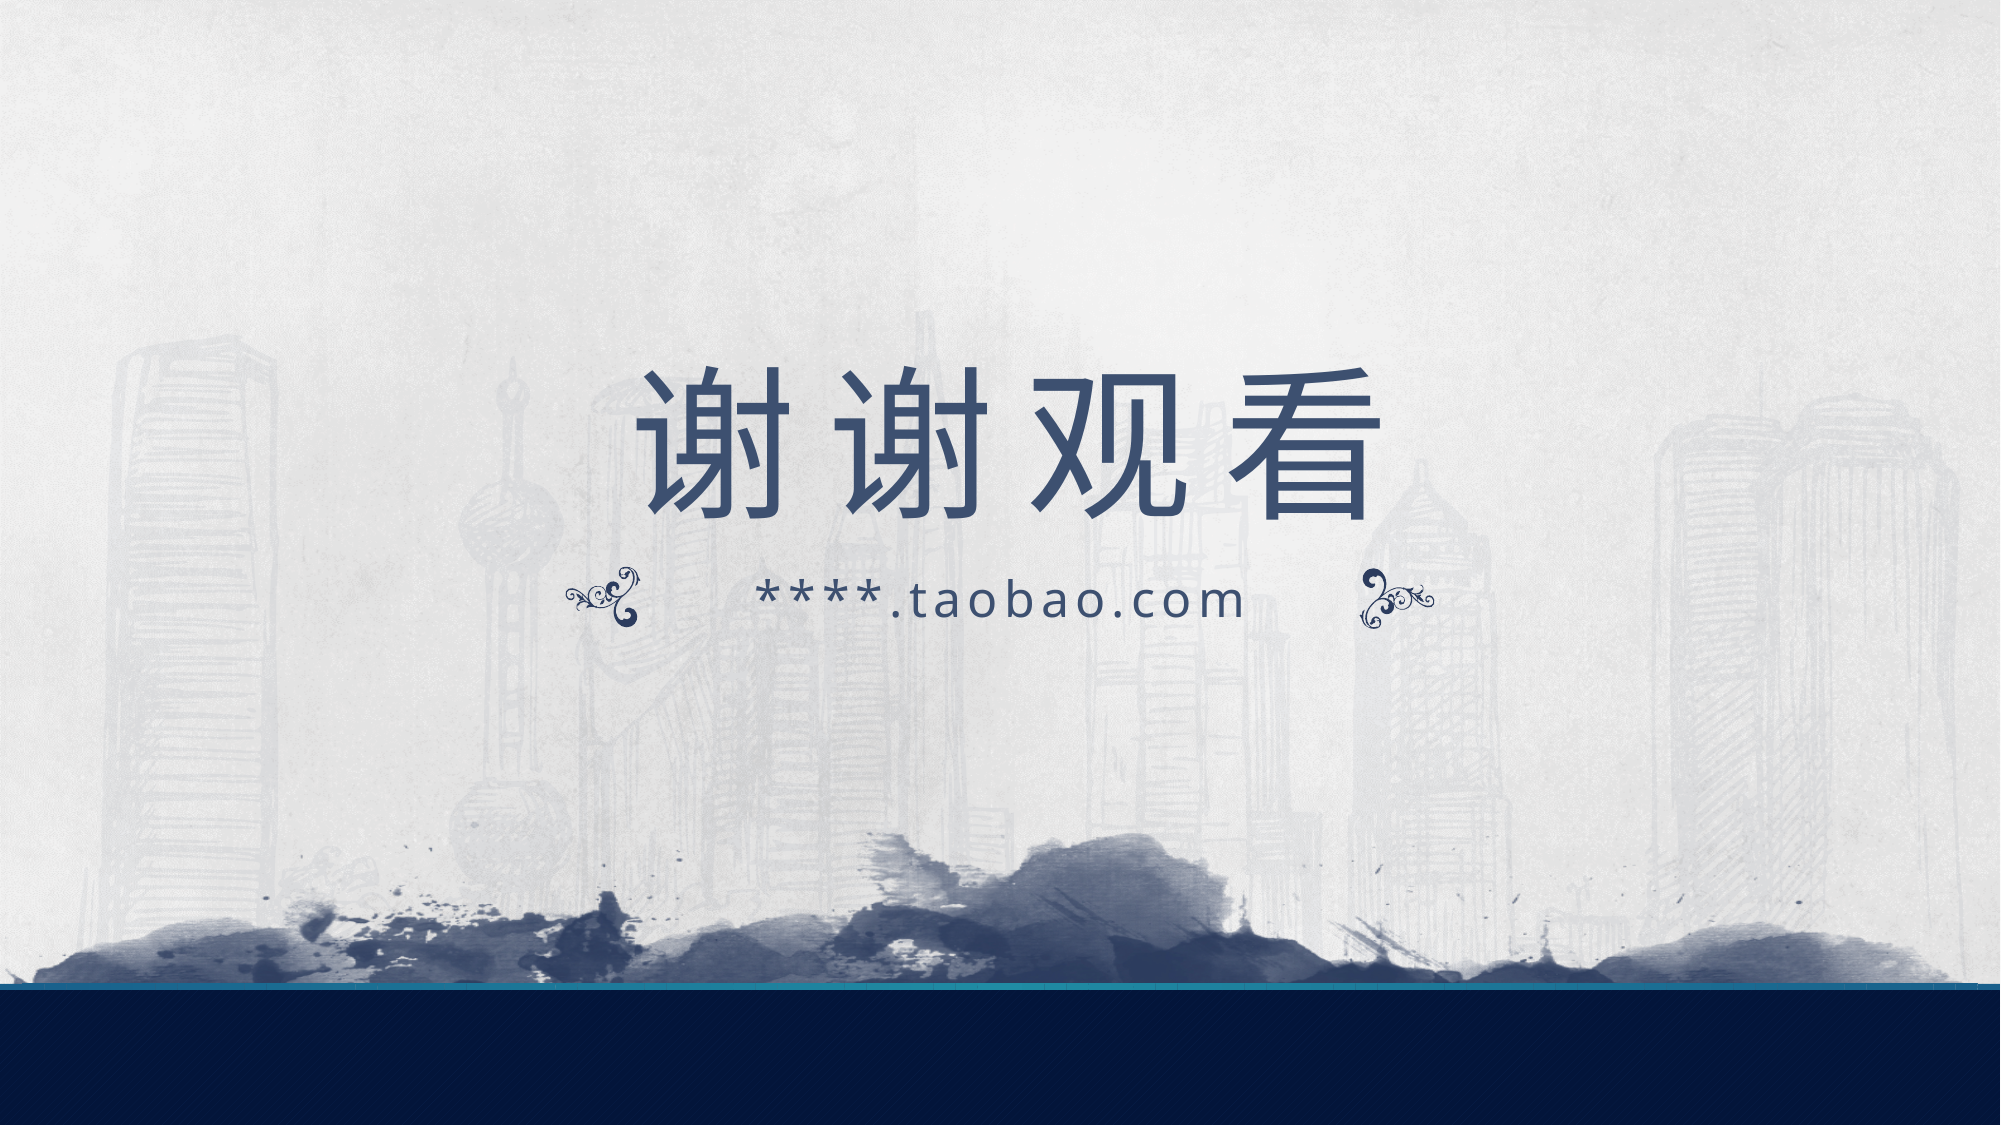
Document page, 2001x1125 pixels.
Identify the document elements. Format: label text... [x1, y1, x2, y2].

text_box ****.taobao.com [739, 560, 1261, 636]
text_box 谢谢观看 [614, 332, 1406, 547]
text_box [1359, 568, 1435, 629]
picture [5, 760, 1993, 983]
text_box [565, 566, 641, 628]
